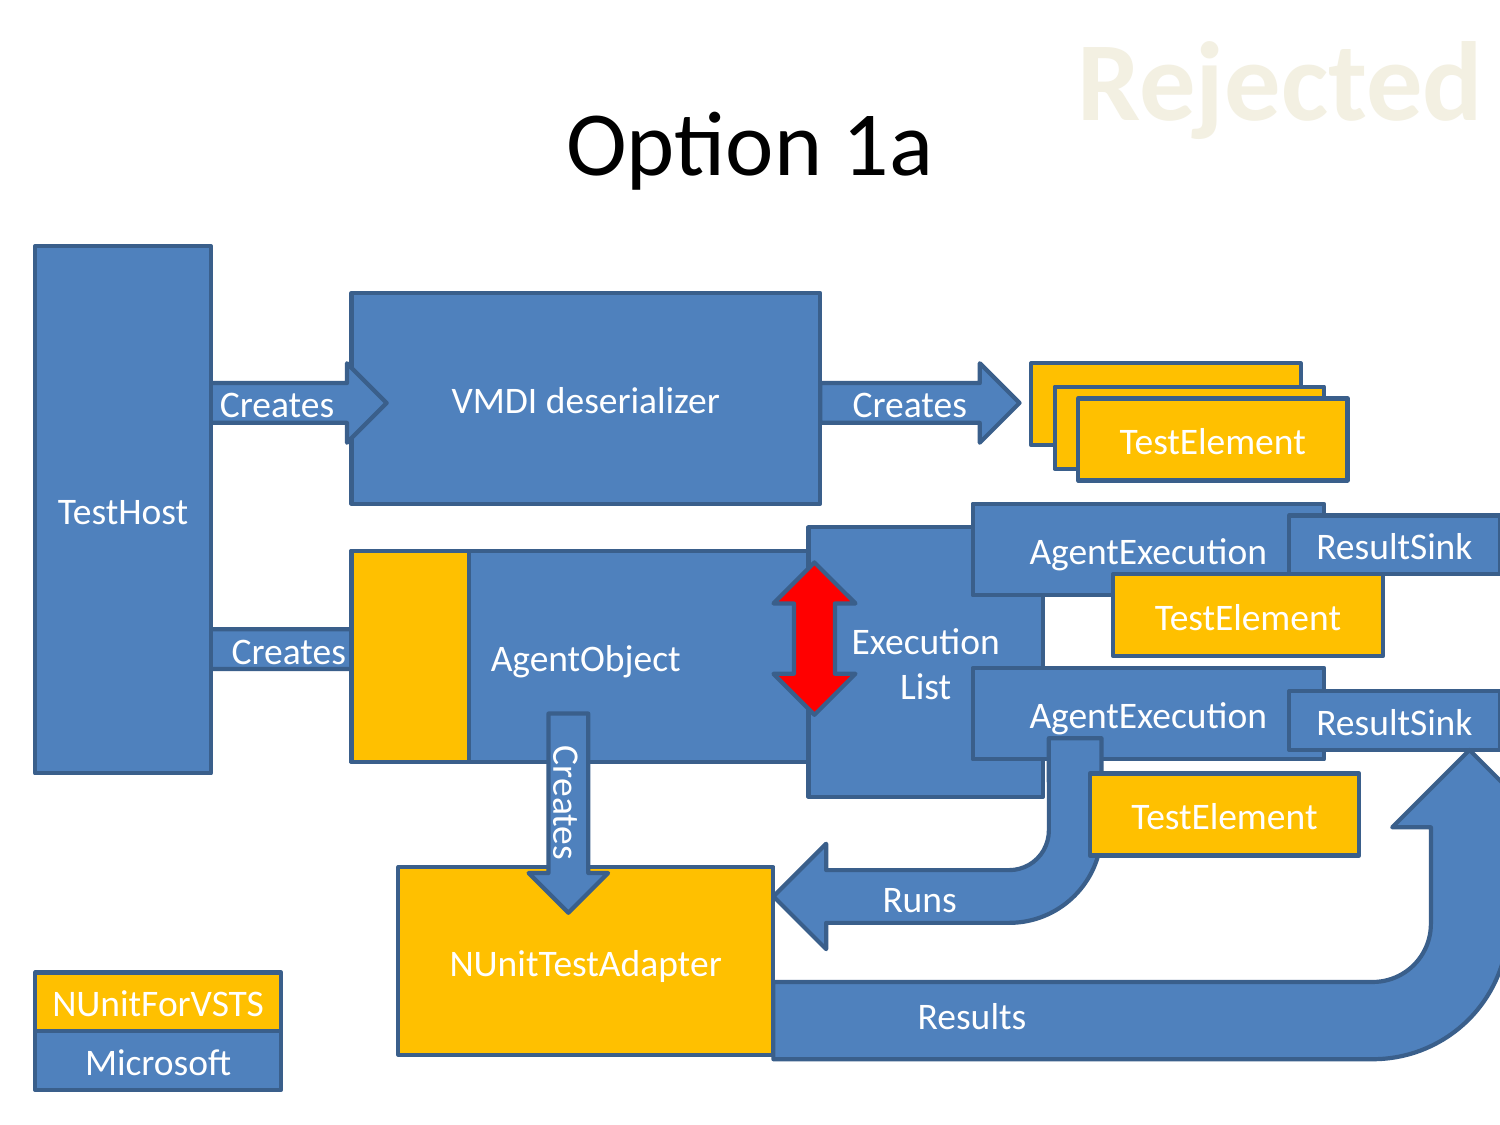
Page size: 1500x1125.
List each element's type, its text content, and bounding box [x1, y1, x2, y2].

text_box Creates [213, 361, 389, 445]
text_box Microsoft [33, 1033, 283, 1092]
text_box Creates [818, 361, 1022, 445]
text_box Creates [213, 627, 349, 672]
text_box ResultSink [1287, 689, 1500, 752]
text_box AgentExecution [971, 502, 1326, 597]
text_box TestElement [1053, 385, 1326, 471]
text_box [771, 841, 867, 952]
text_box AgentExecution [971, 666, 1326, 761]
text_box Execution List [806, 525, 1045, 799]
text_box Runs [867, 867, 972, 927]
text_box TestElement [1076, 396, 1350, 483]
title Option 1a [75, 45, 1425, 233]
text_box TestElement [1088, 771, 1361, 858]
text_box [771, 747, 1500, 1062]
text_box VMDI deserializer [349, 291, 822, 506]
text_box AgentObject [471, 549, 806, 764]
text_box TestElement [1111, 572, 1385, 658]
text_box [349, 549, 471, 764]
text_box Creates [526, 711, 611, 915]
text_box Rejected [1062, 0, 1499, 150]
text_box Results [902, 984, 1042, 1045]
text_box [771, 560, 858, 717]
text_box NUnitTestAdapter [396, 865, 775, 1057]
text_box TestHost [33, 244, 213, 775]
text_box ResultSink [1287, 513, 1500, 576]
text_box [972, 736, 1104, 925]
text_box TestElement [1029, 361, 1303, 447]
text_box NUnitForVSTS [33, 970, 283, 1033]
